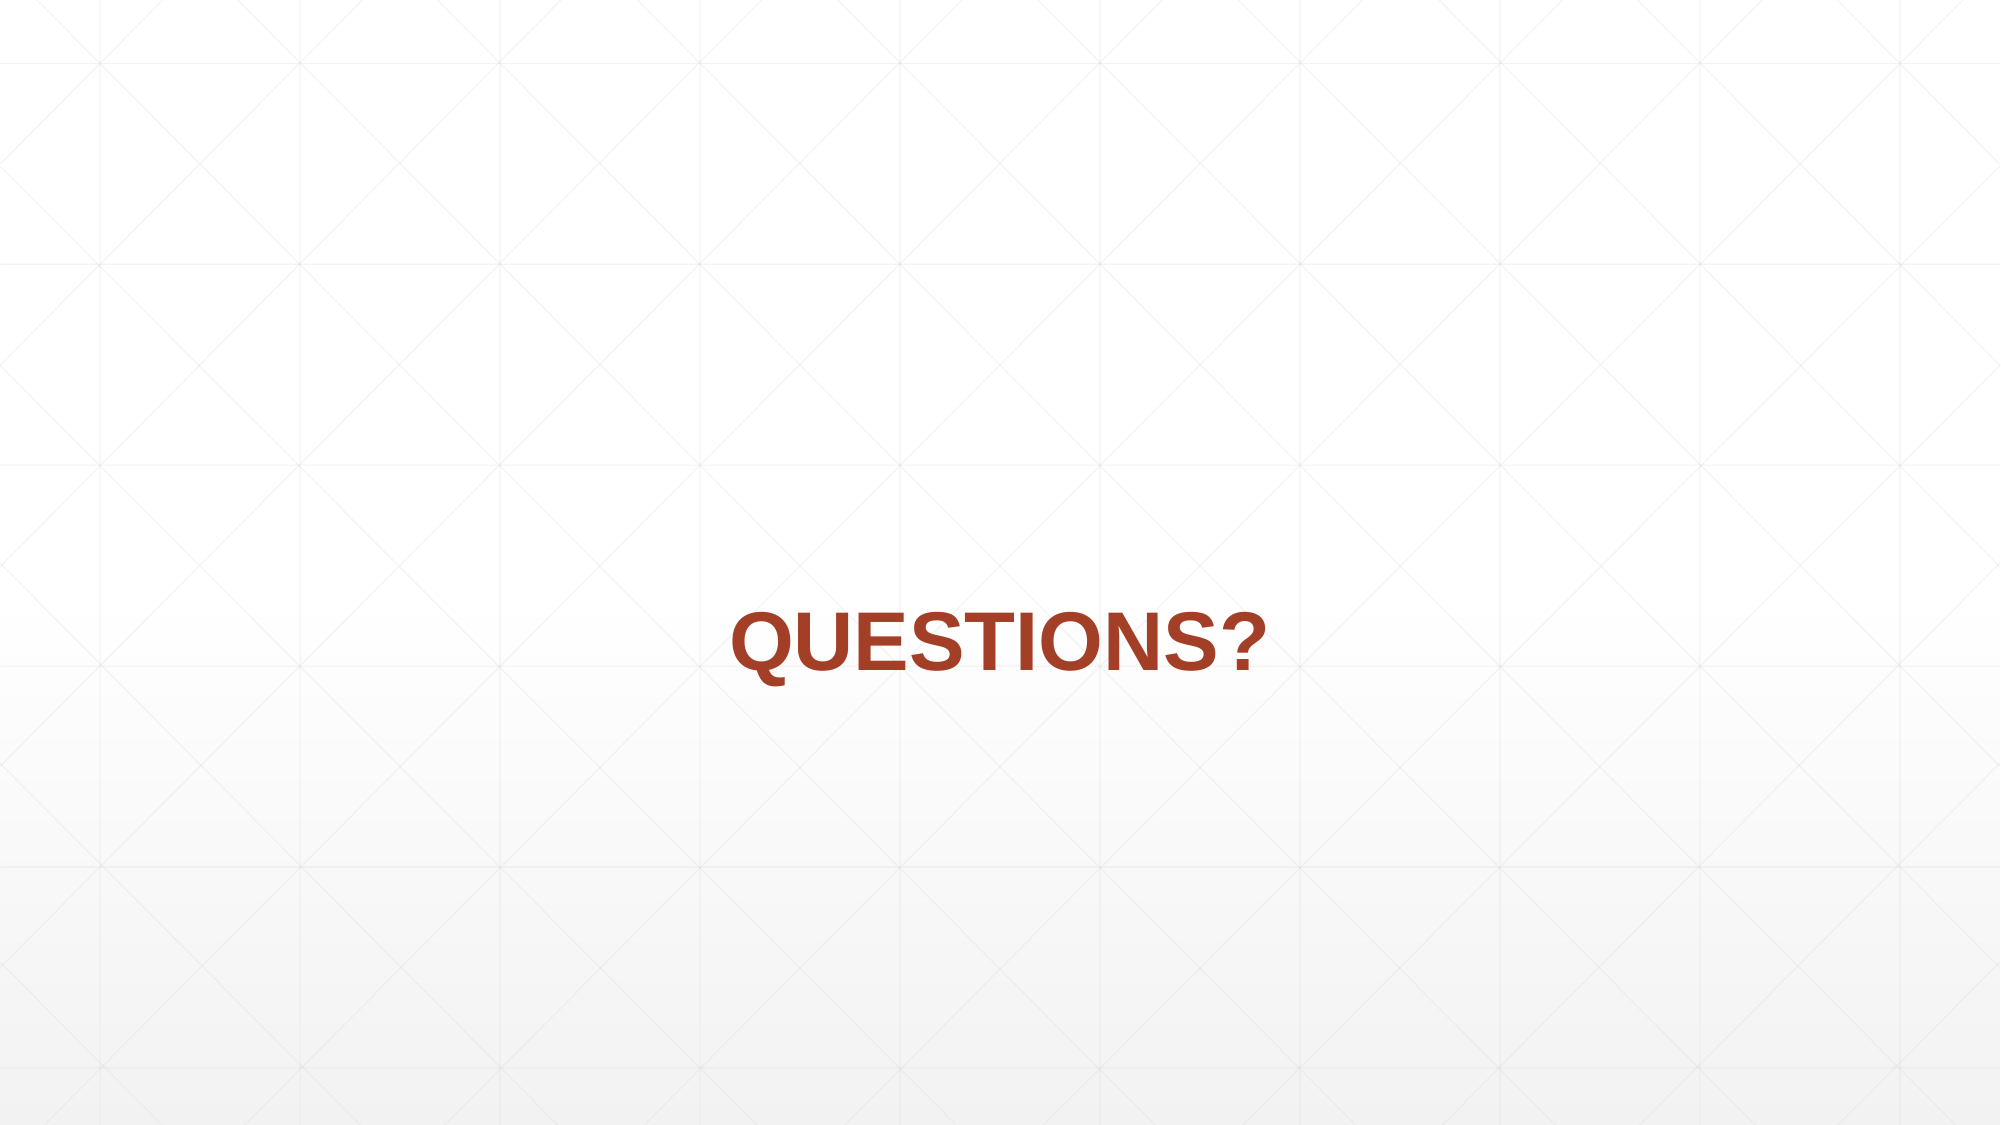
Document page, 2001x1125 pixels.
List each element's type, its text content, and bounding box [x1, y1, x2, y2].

text_box [212, 324, 1788, 950]
text_box QUESTIONS? [714, 579, 1286, 695]
